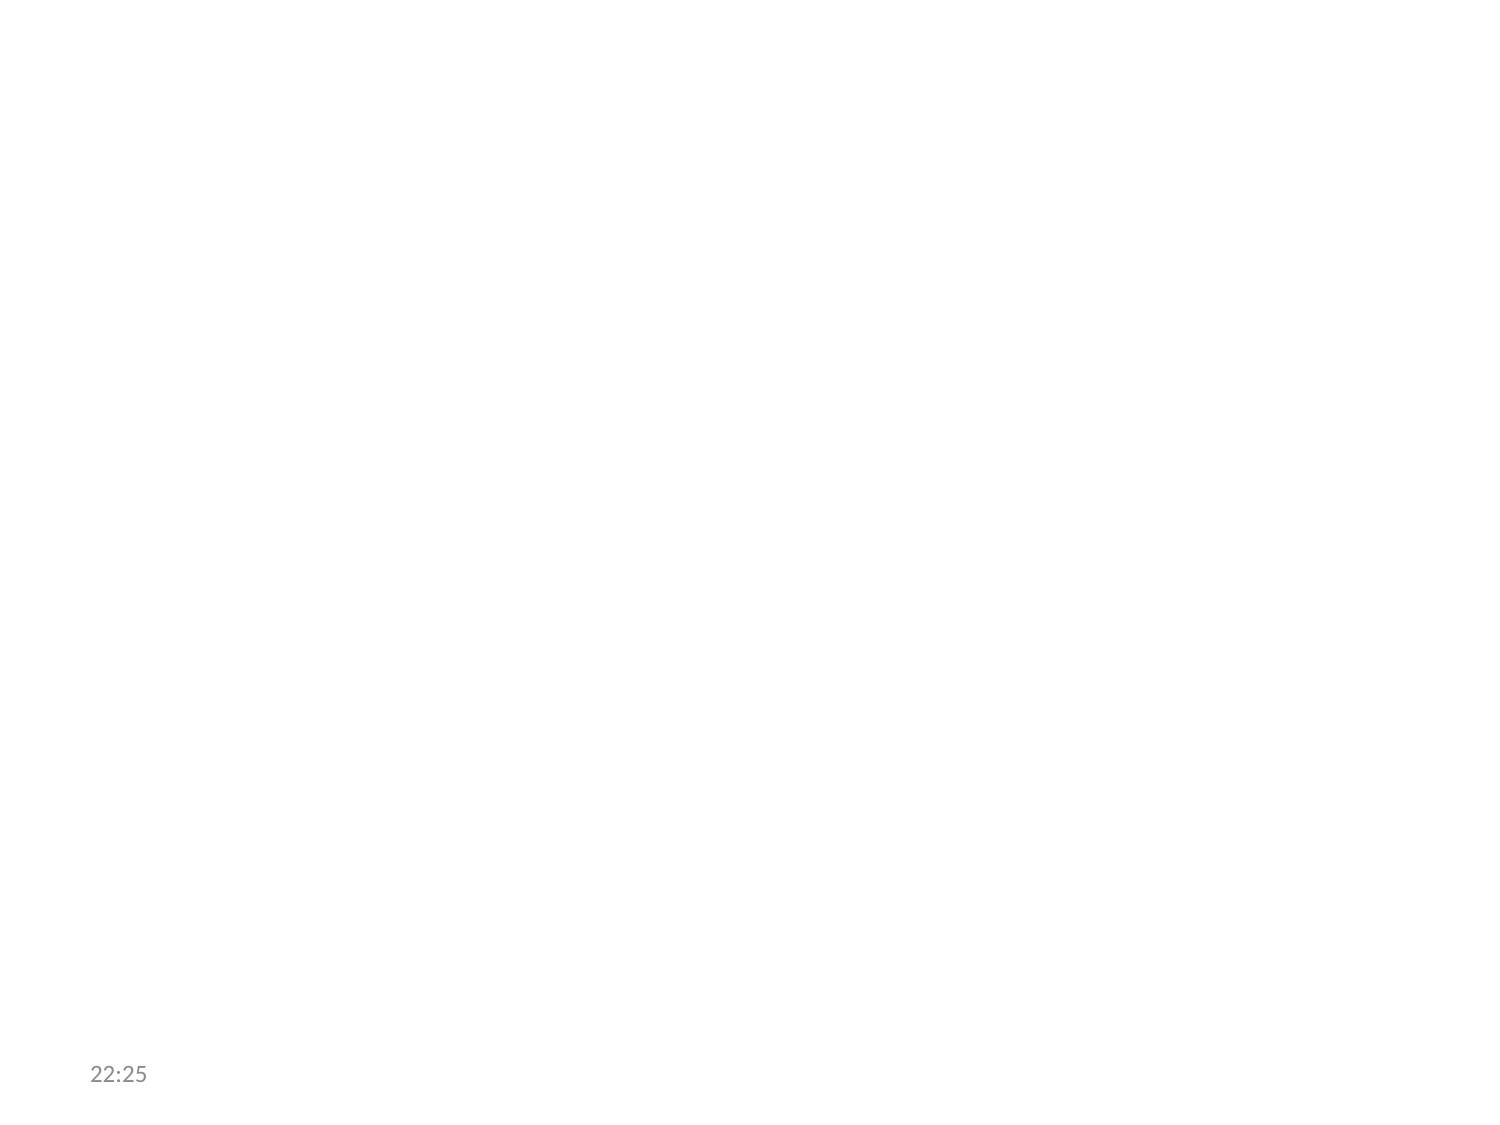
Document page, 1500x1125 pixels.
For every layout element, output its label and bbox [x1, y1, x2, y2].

slide_number [75, 1042, 425, 1103]
